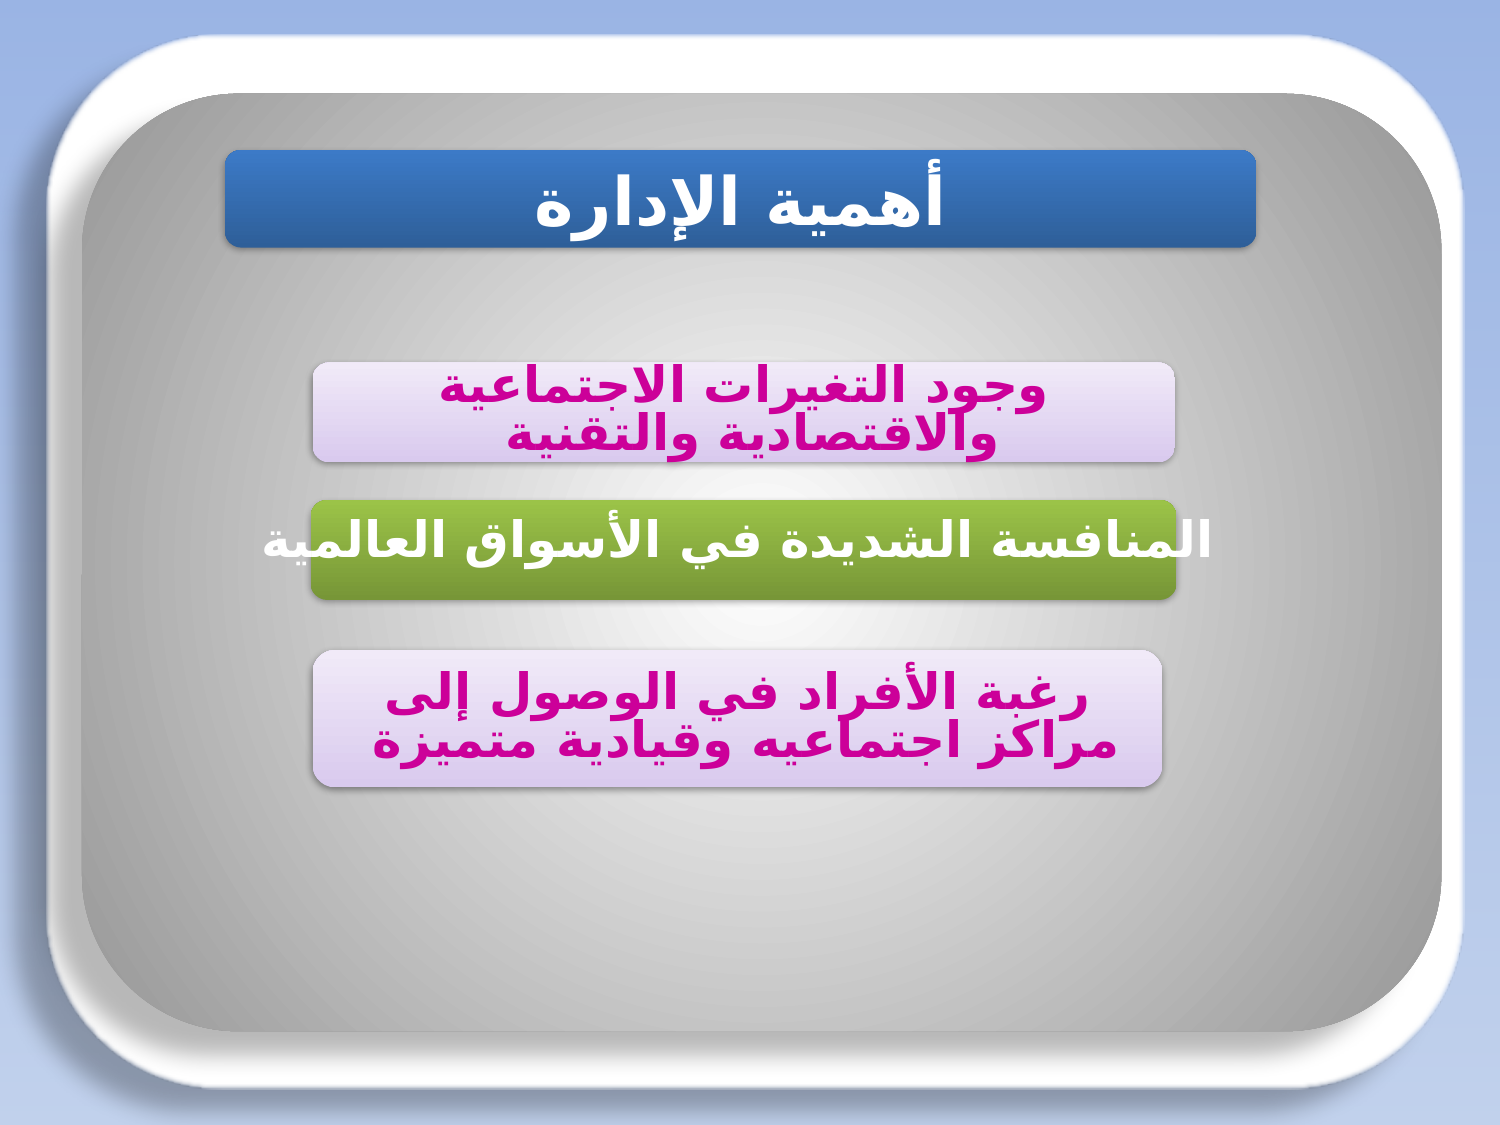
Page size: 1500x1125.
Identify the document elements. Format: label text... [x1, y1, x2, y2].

text_box أهمية الإدارة [224, 149, 1257, 248]
text_box رغبة الأفراد في الوصول إلى مراكز اجتماعيه وقيادية متميزة [311, 649, 1164, 789]
text_box [49, 34, 1468, 1089]
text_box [237, 499, 1238, 601]
text_box [0, 0, 1500, 1125]
text_box وجود التغيرات الاجتماعية والاقتصادية والتقنية [311, 361, 1176, 464]
text_box [79, 91, 1444, 1034]
